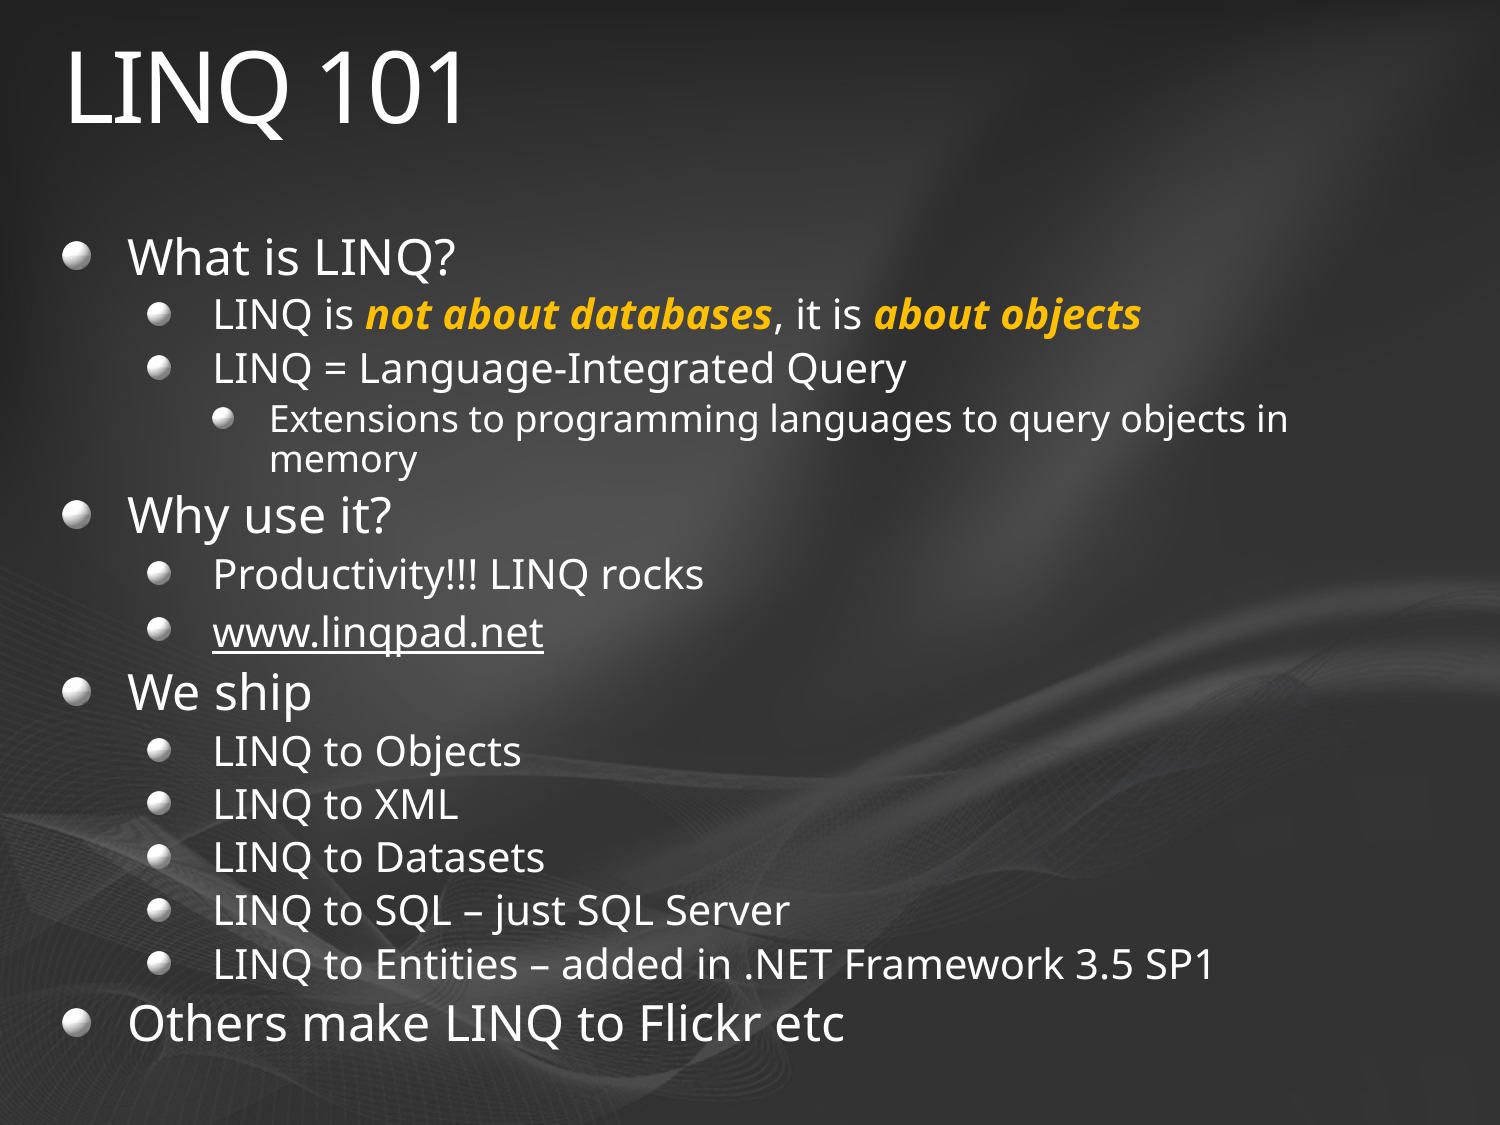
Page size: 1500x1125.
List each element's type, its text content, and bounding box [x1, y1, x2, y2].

title LINQ 101 [62, 37, 1438, 147]
list What is LINQ? LINQ is not about databases, it is about objects LINQ = Language-Integrated Query Extensions to programming languages to query objects in memory Why use it? Productivity!!! LINQ rocks www.linqpad.net We ship LINQ to Objects LINQ to XML LINQ to Datasets LINQ to SQL – just SQL Server LINQ to Entities – added in .NET Framework 3.5 SP1 Others make LINQ to Flickr etc [62, 231, 1438, 1037]
picture [0, 0, 1500, 1125]
